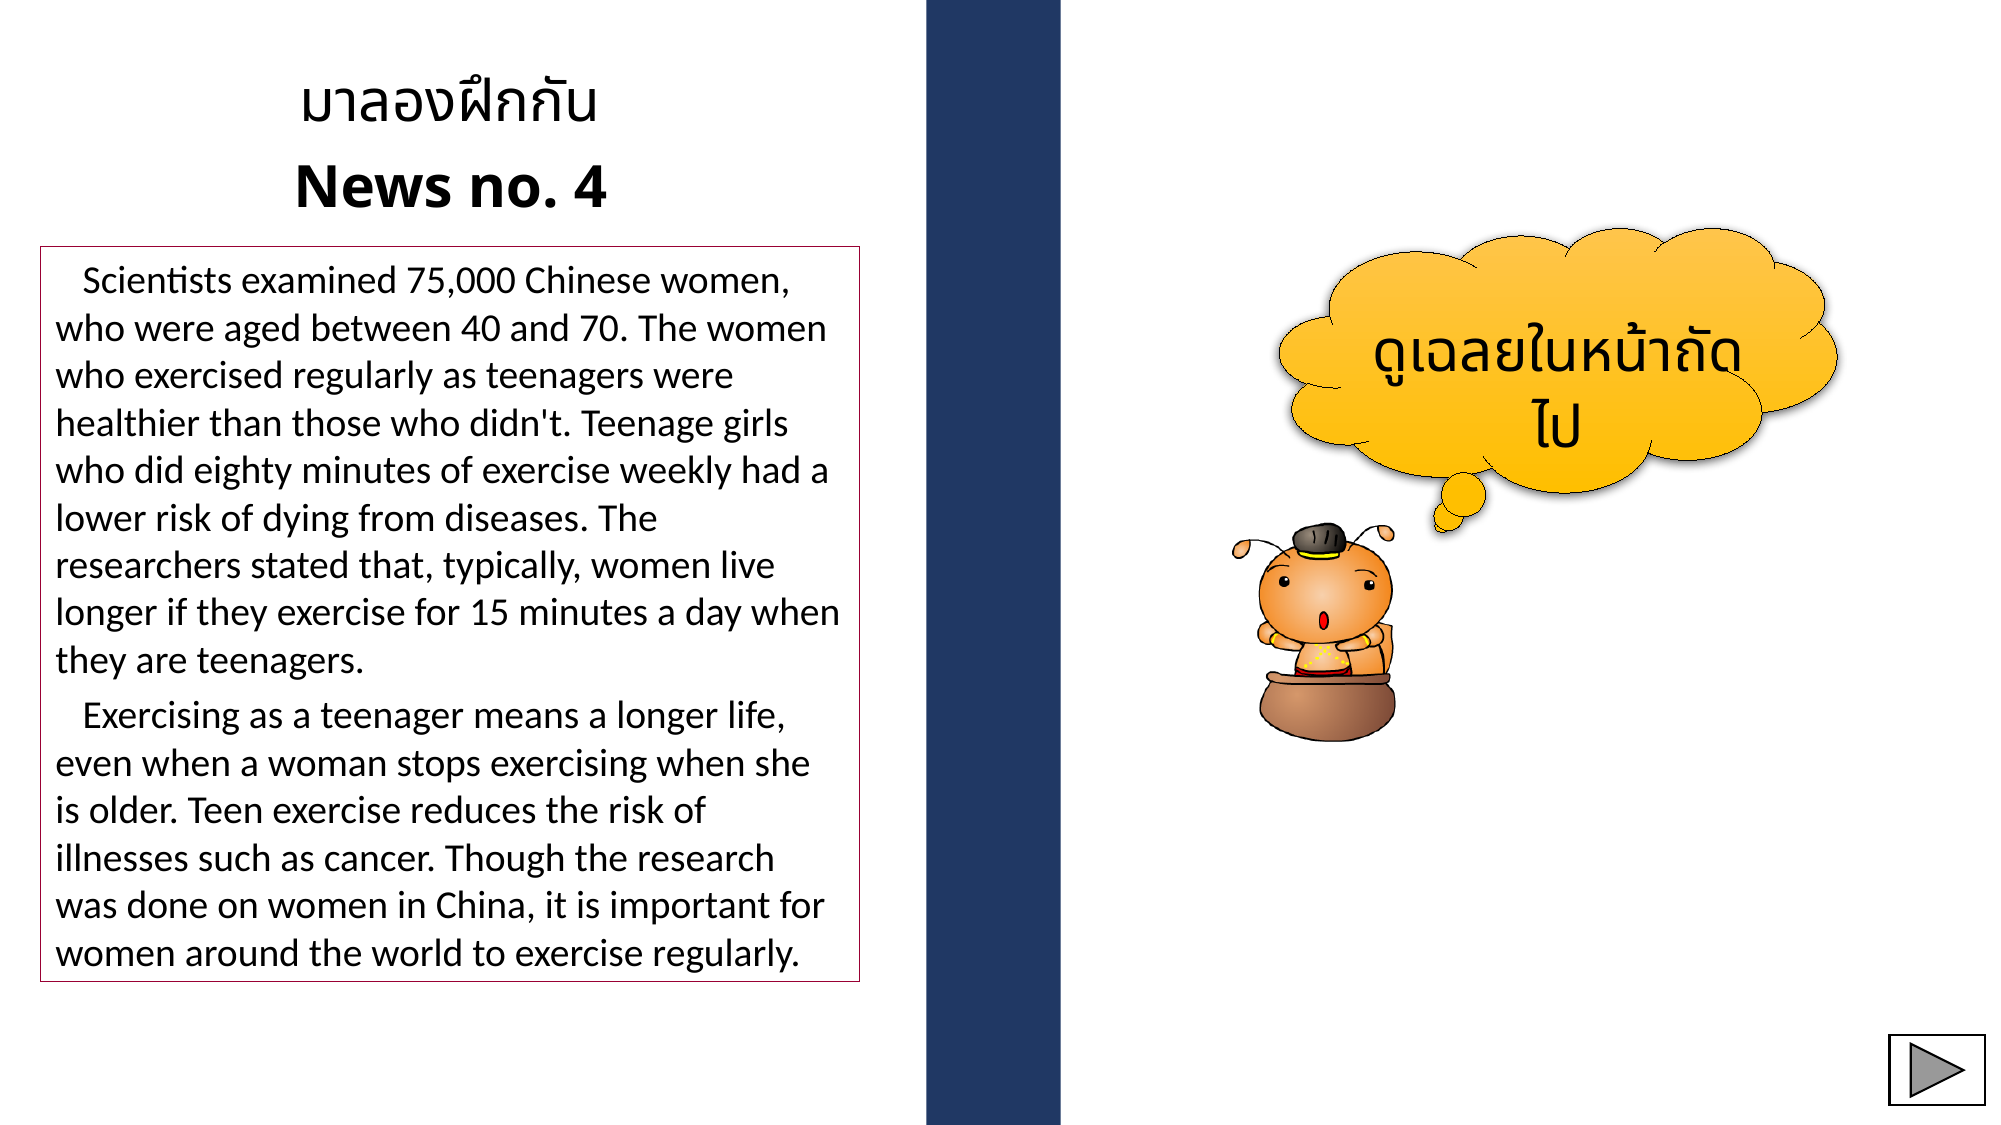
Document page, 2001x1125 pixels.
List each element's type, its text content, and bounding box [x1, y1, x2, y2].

text_box Scientists examined 75,000 Chinese women, who were aged between 40 and 70. The women who exercised regularly as teenagers were healthier than those who didn't. Teenage girls who did eighty minutes of exercise weekly had a lower risk of dying from diseases. The researchers stated that, typically, women live longer if they exercise for 15 minutes a day when they are teenagers. Exercising as a teenager means a longer life, even when a woman stops exercising when she is older. Teen exercise reduces the risk of illnesses such as cancer. Though the research was done on women in China, it is important for women around the world to exercise regularly. [40, 246, 860, 982]
text_box [1387, 467, 1638, 531]
table_header ดูเฉลยในหน้าถัดไป [1347, 312, 1770, 467]
text_box [925, 0, 1062, 1125]
table_header มาลองฝึกกัน News no. 4 [239, 62, 662, 232]
text_box [1888, 1034, 1986, 1106]
picture [1200, 492, 1450, 766]
text_box [1279, 228, 1838, 446]
